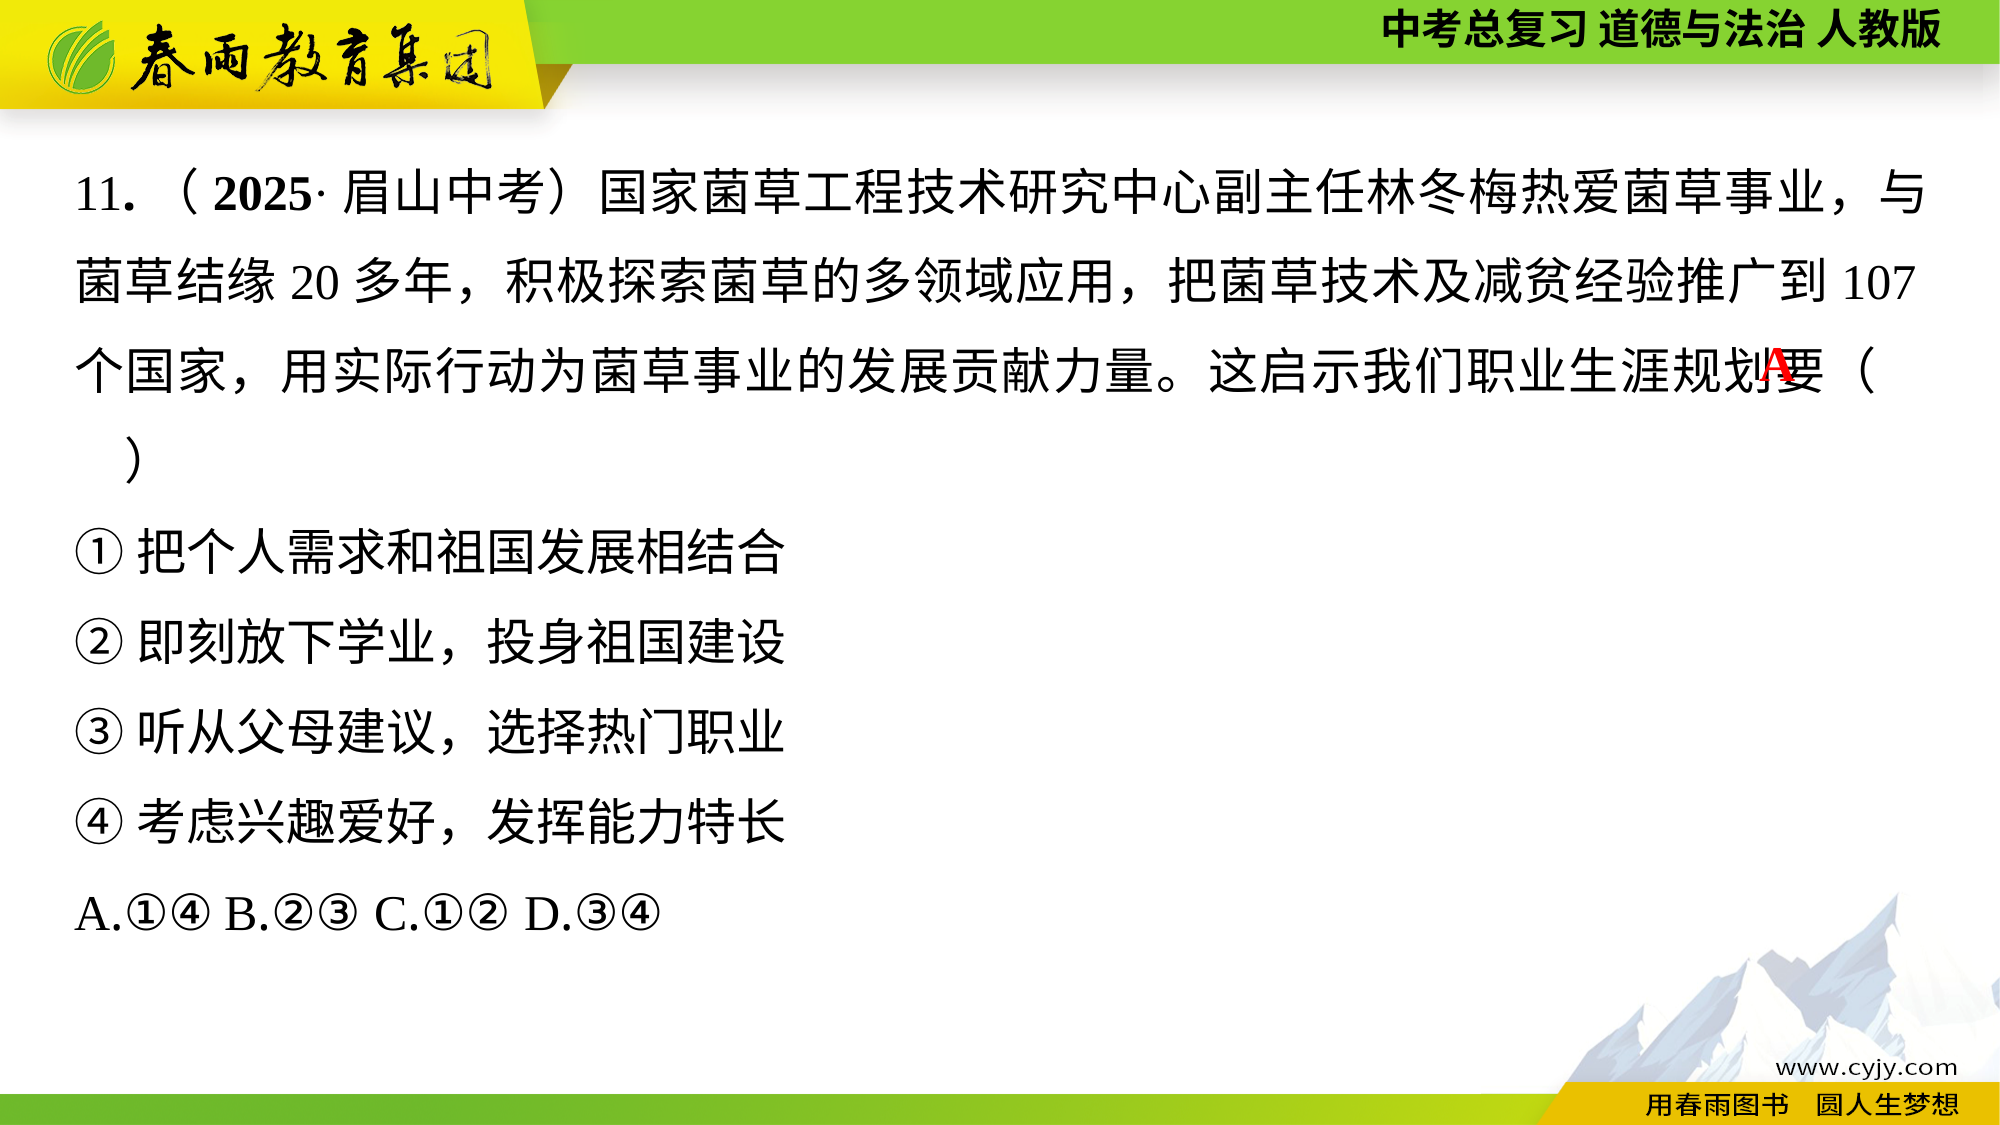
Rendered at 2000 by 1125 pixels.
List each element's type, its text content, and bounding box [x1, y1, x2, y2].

picture [0, 0, 2000, 1125]
text_box A [1744, 324, 1811, 399]
list 11.（2025·眉山中考）国家菌草工程技术研究中心副主任林冬梅热爱菌草事业，与菌草结缘20多年，积极探索菌草的多领域应用，把菌草技术及减贫经验推广到107个国家，用实际行动为菌草事业的发展贡献力量。这启示我们职业生涯规划要（ ） ①把个人需求和祖国发展相结合 ②即刻放下学业，投身祖国建设 ③听从父母建议，选择热门职业 ④考虑兴趣爱好，发挥能力特长 A.①④ B.②③ C.①② D.③④ [59, 122, 1944, 854]
